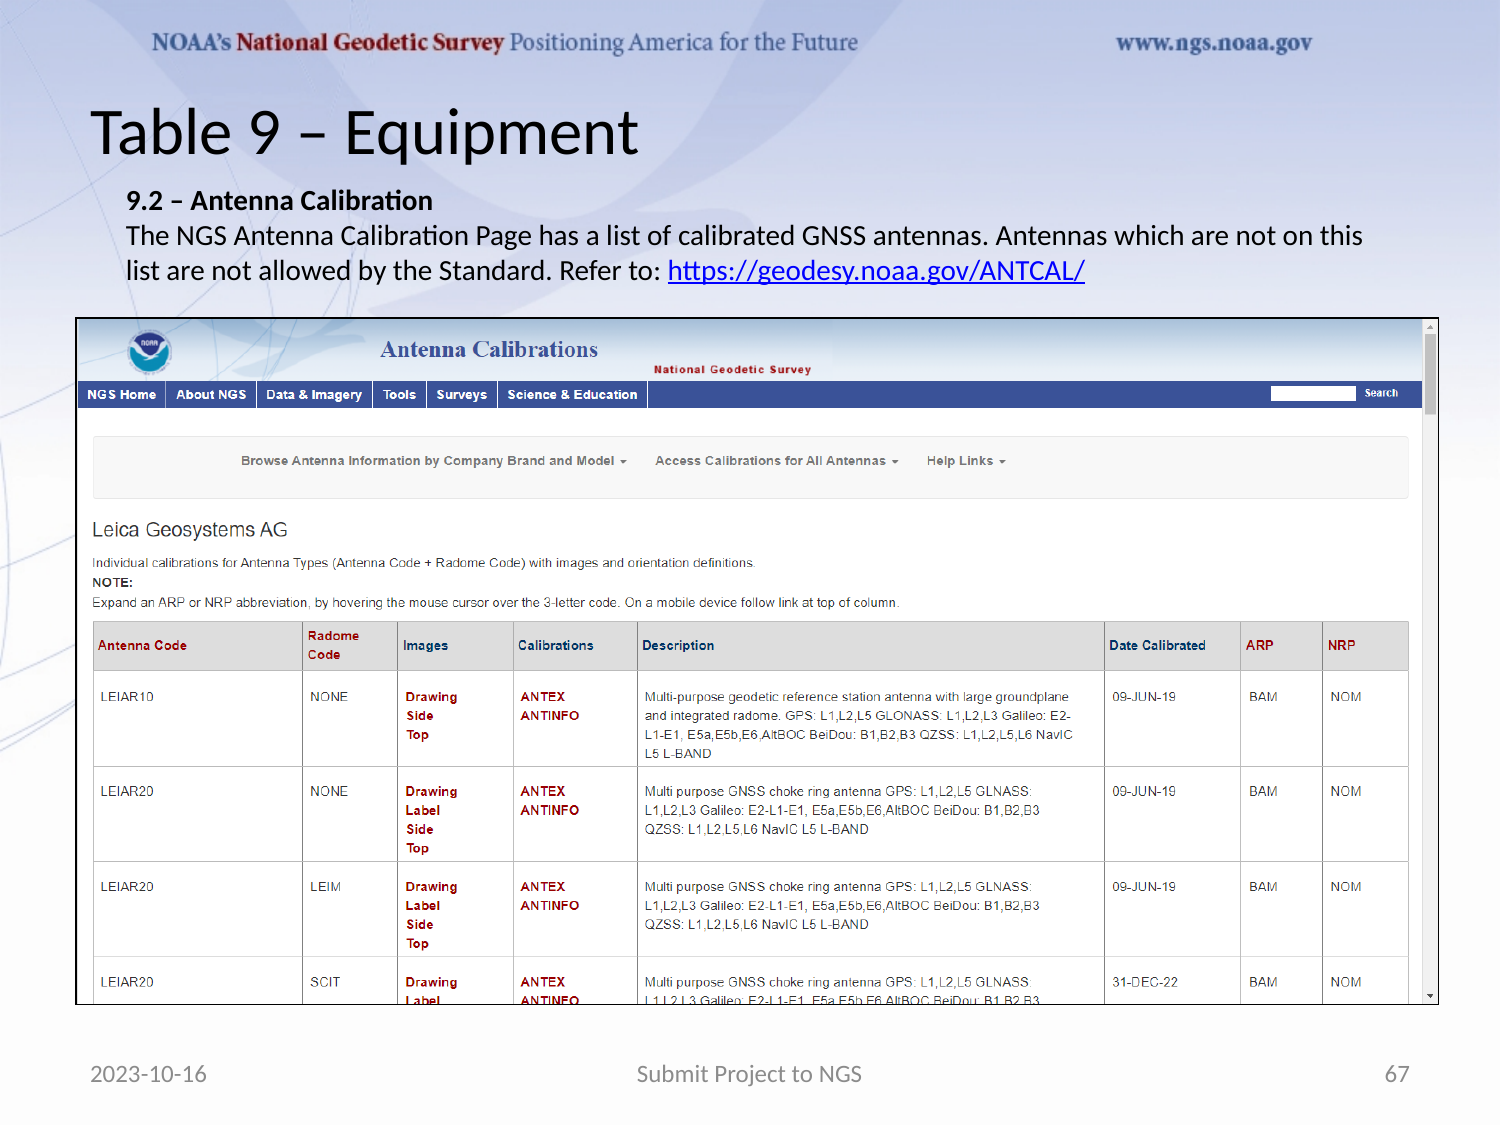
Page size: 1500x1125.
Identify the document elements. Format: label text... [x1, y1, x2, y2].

picture [0, 0, 1500, 1125]
text_box 9.2 – Antenna Calibration The NGS Antenna Calibration Page has a list of calibrated GNSS antennas. Antennas which are not on this list are not allowed by the Standard. Refer to: https://geodesy.noaa.gov/ANTCAL/ [111, 173, 1389, 294]
footer Submit Project to NGS [512, 1042, 988, 1103]
title Table 9 – Equipment [74, 74, 1426, 181]
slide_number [75, 1042, 425, 1103]
slide_number 67 [1074, 1042, 1425, 1103]
